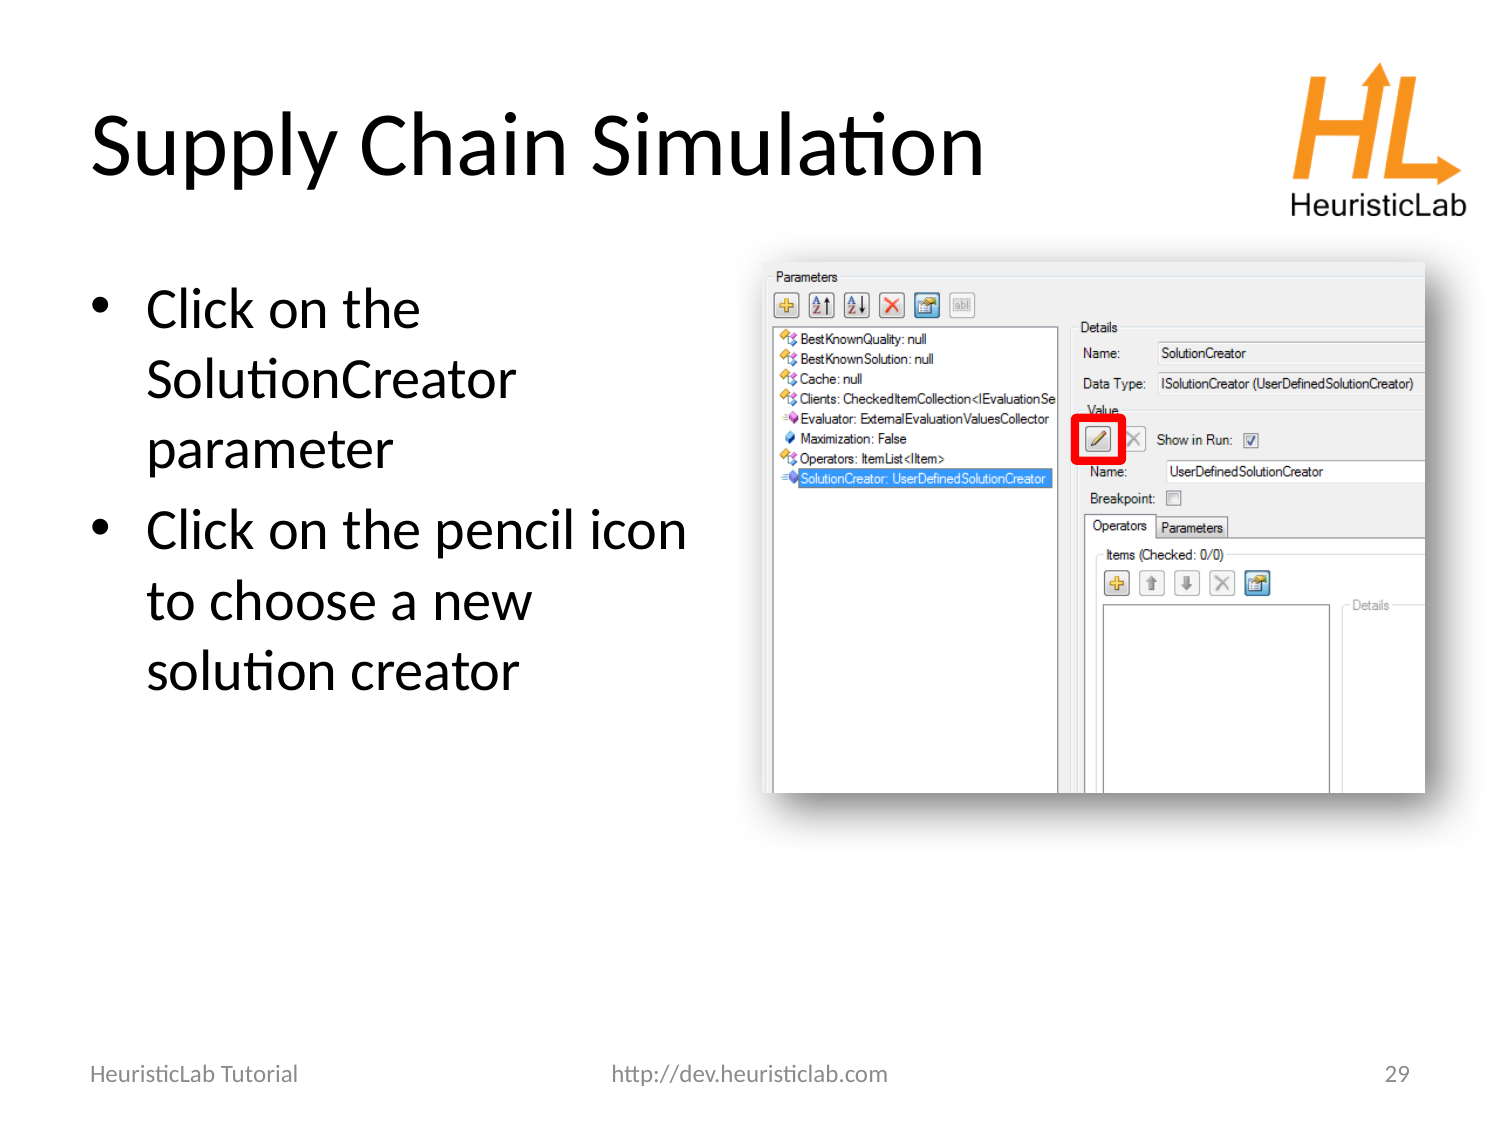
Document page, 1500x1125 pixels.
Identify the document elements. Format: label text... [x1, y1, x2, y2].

title Supply Chain Simulation [75, 45, 1282, 233]
picture [1281, 27, 1474, 244]
slide_number HeuristicLab Tutorial [75, 1042, 425, 1103]
picture [762, 262, 1426, 793]
slide_number 29 [1074, 1042, 1425, 1103]
footer http://dev.heuristiclab.com [512, 1042, 988, 1103]
list Click on the SolutionCreator parameter Click on the pencil icon to choose a new solution creator [75, 262, 738, 1005]
